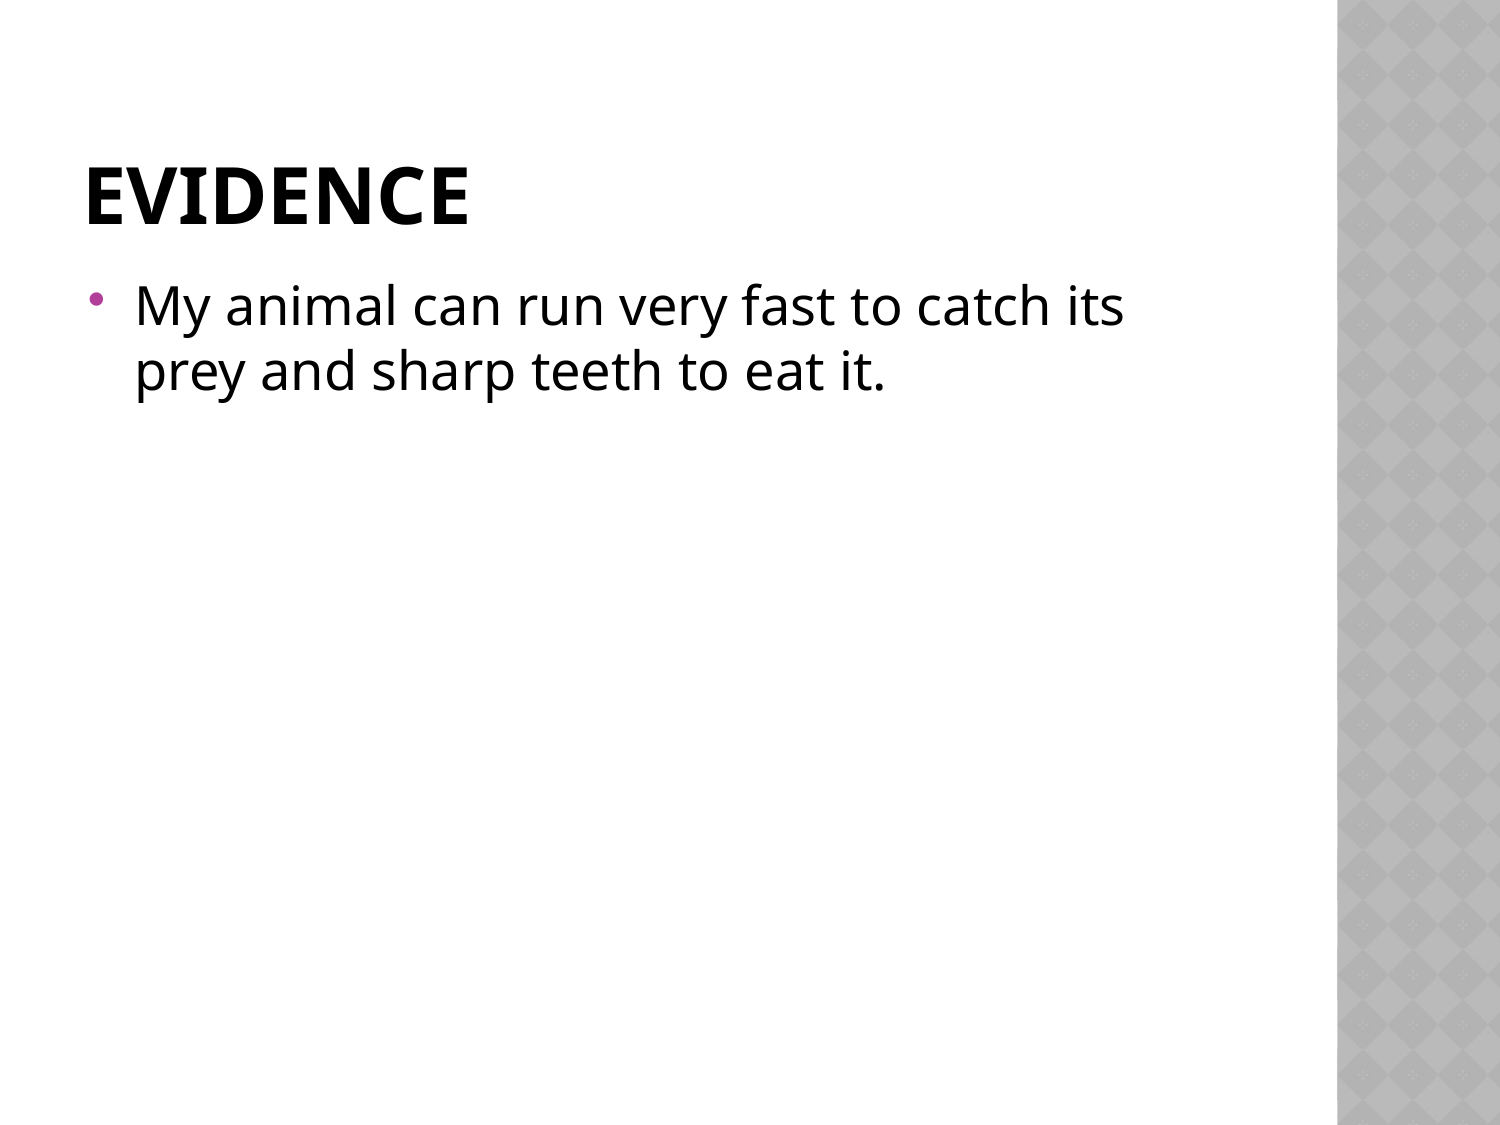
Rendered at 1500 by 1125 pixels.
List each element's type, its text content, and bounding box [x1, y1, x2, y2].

title Evidence [75, 52, 1263, 240]
list My animal can run very fast to catch its prey and sharp teeth to eat it. [75, 264, 1263, 1059]
